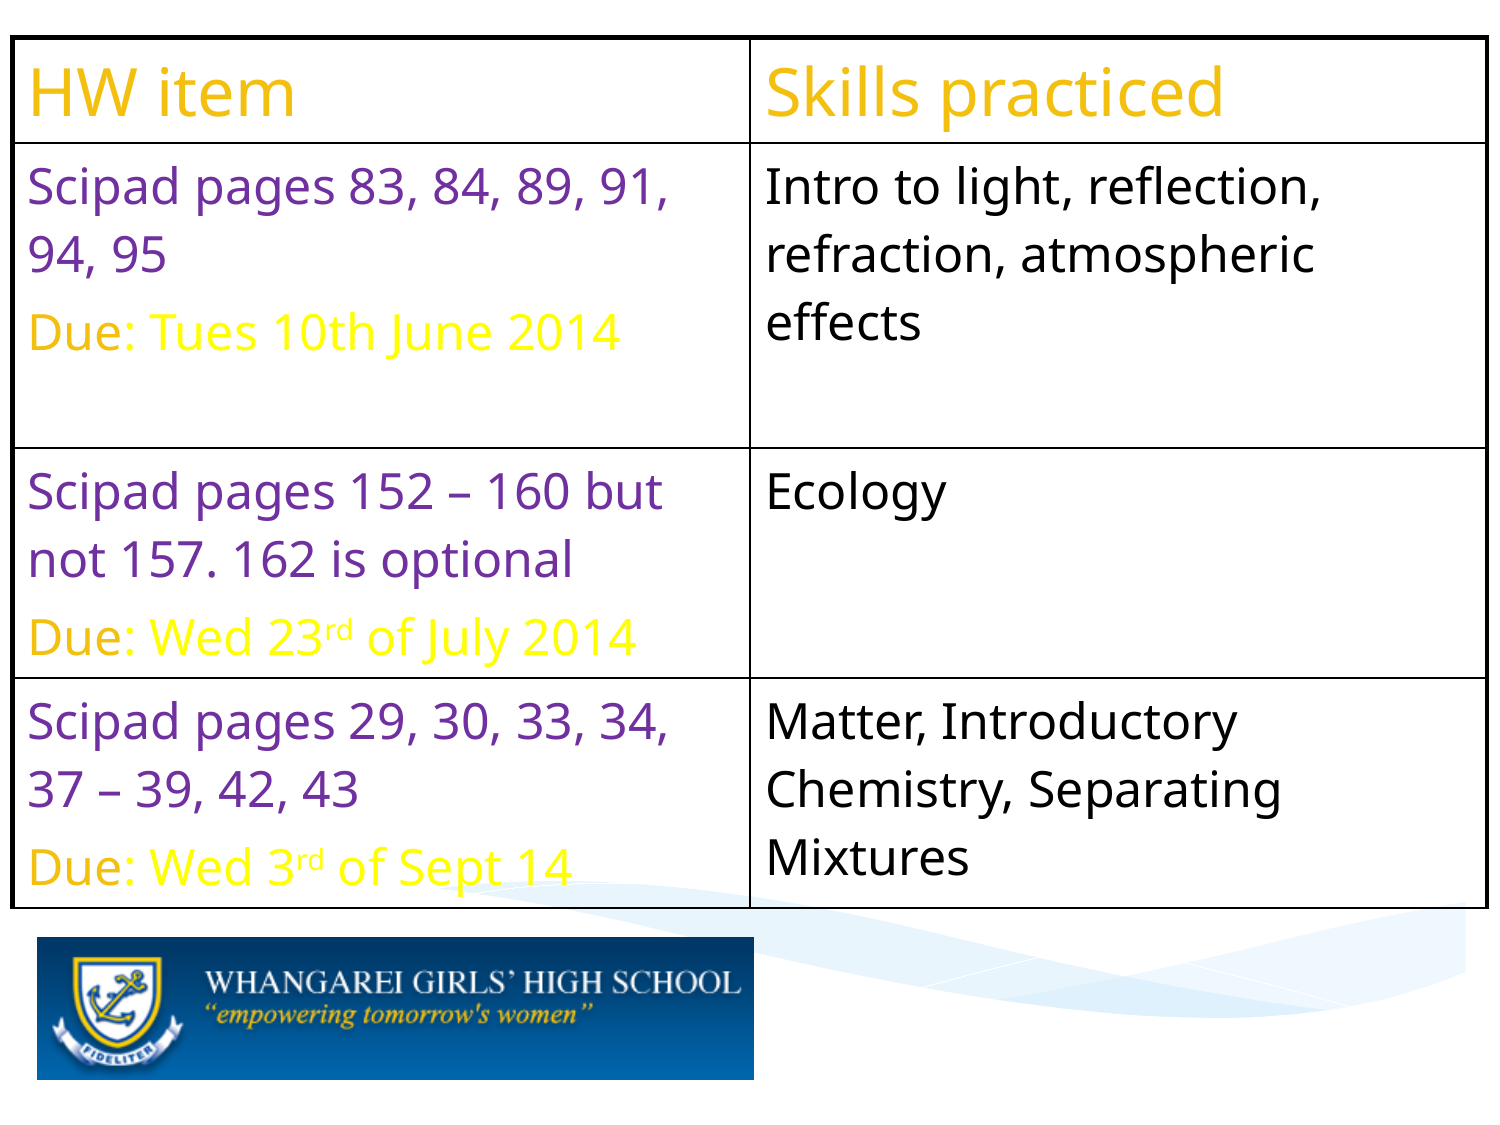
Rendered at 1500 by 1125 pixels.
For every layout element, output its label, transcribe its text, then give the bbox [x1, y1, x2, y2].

table_cell Intro to light, reflection, refraction, atmospheric effects [751, 144, 1485, 447]
table_cell Scipad pages 152 – 160 but not 157. 162 is optional Due: Wed 23rd of July 2014 [15, 449, 749, 677]
table_cell Matter, Introductory Chemistry, Separating Mixtures [751, 679, 1485, 907]
table_cell Ecology [751, 449, 1485, 677]
picture [37, 937, 754, 1080]
table_header HW item [15, 40, 749, 142]
table_header Skills practiced [751, 40, 1485, 142]
table_cell Scipad pages 83, 84, 89, 91, 94, 95 Due: Tues 10th June 2014 [15, 144, 749, 447]
table_cell Scipad pages 29, 30, 33, 34, 37 – 39, 42, 43 Due: Wed 3rd of Sept 14 [15, 679, 749, 907]
